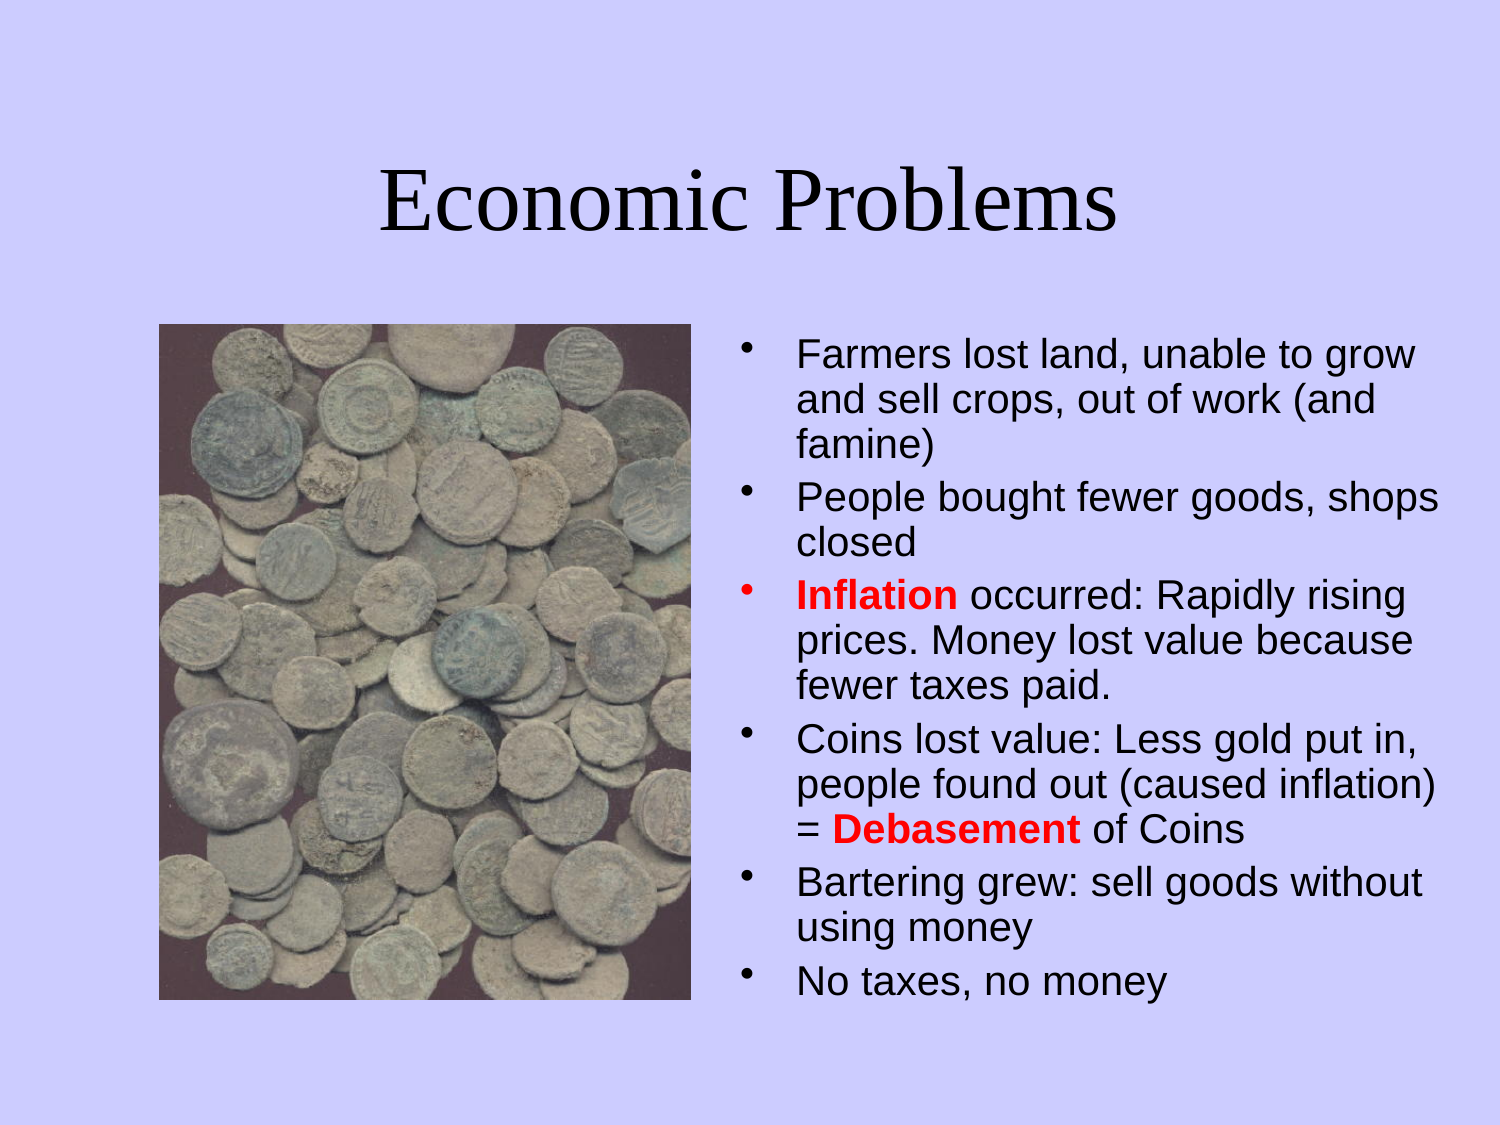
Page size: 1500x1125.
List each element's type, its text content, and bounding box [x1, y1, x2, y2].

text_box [158, 324, 691, 1001]
title Economic Problems [112, 99, 1388, 288]
list Farmers lost land, unable to grow and sell crops, out of work (and famine) People bought fewer goods, shops closed Inflation occurred: Rapidly rising prices. Money lost value because fewer taxes paid. Coins lost value: Less gold put in, people found out (caused inflation) = Debasement of Coins Bartering grew: sell goods without using money No taxes, no money [724, 324, 1463, 1001]
